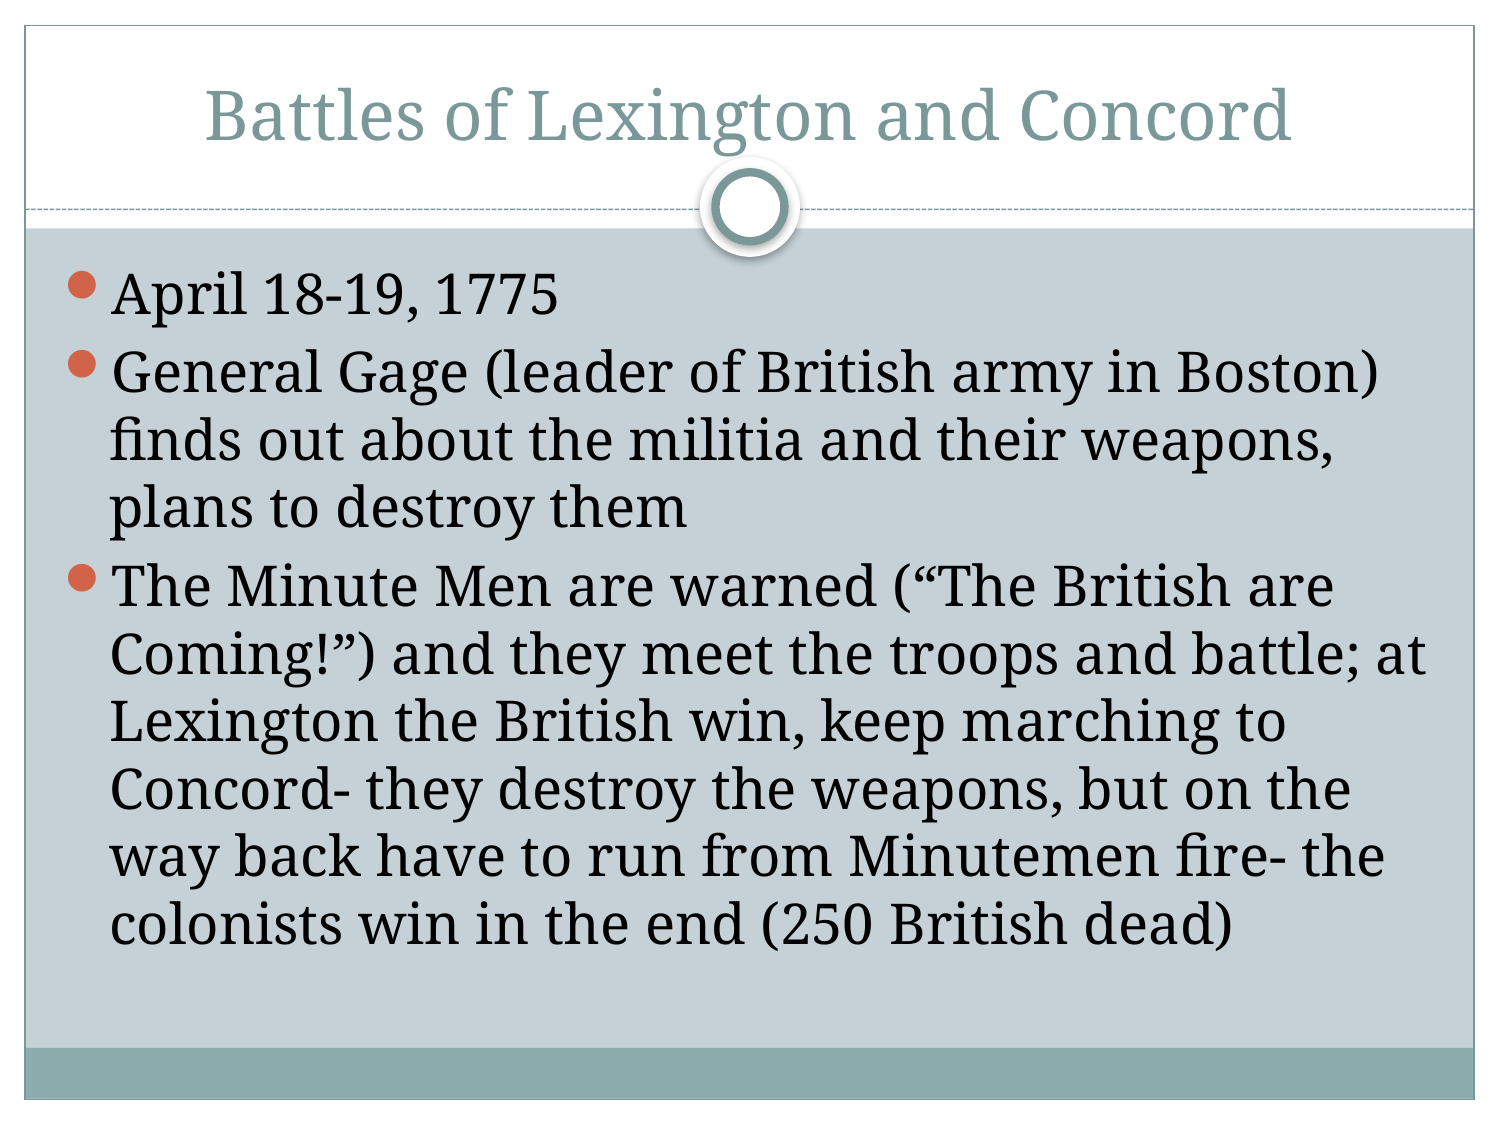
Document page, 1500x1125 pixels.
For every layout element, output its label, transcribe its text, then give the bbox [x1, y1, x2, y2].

title Battles of Lexington and Concord [49, 37, 1450, 162]
list April 18-19, 1775 General Gage (leader of British army in Boston) finds out about the militia and their weapons, plans to destroy them The Minute Men are warned (“The British are Coming!”) and they meet the troops and battle; at Lexington the British win, keep marching to Concord- they destroy the weapons, but on the way back have to run from Minutemen fire- the colonists win in the end (250 British dead) [49, 250, 1445, 1001]
